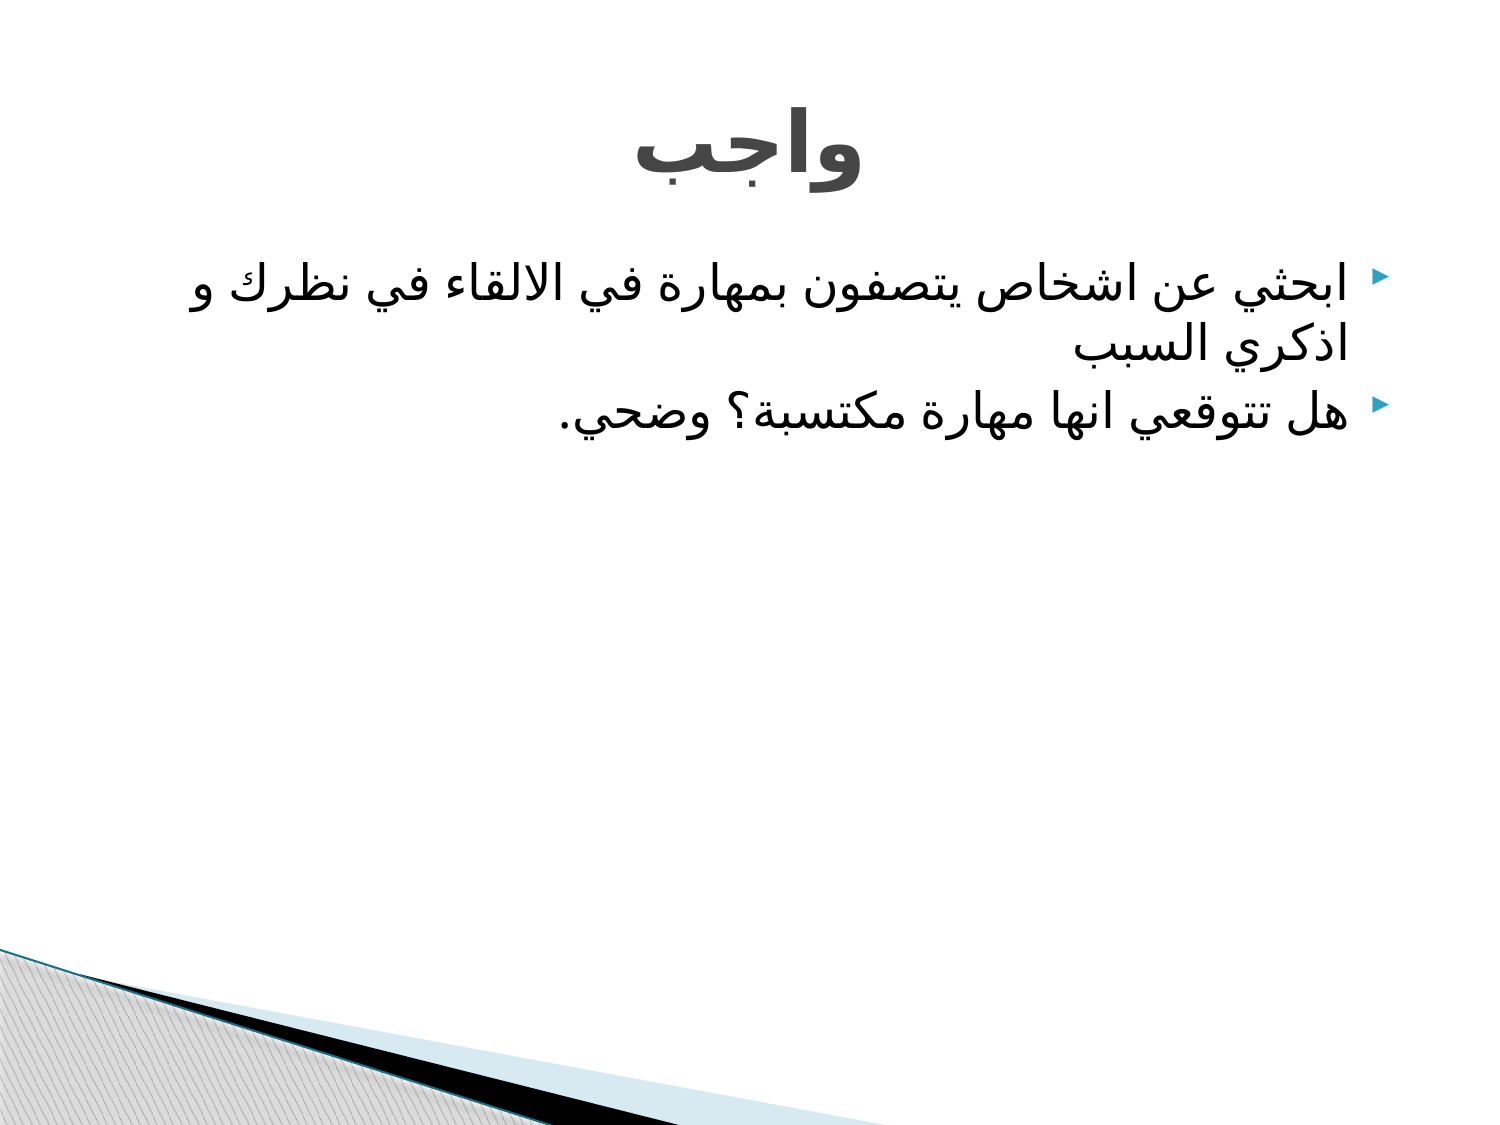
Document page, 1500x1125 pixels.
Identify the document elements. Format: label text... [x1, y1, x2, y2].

list ابحثي عن اشخاص يتصفون بمهارة في الالقاء في نظرك و اذكري السبب هل تتوقعي انها مهارة مكتسبة؟ وضحي. [75, 243, 1425, 986]
title واجب [75, 45, 1425, 233]
